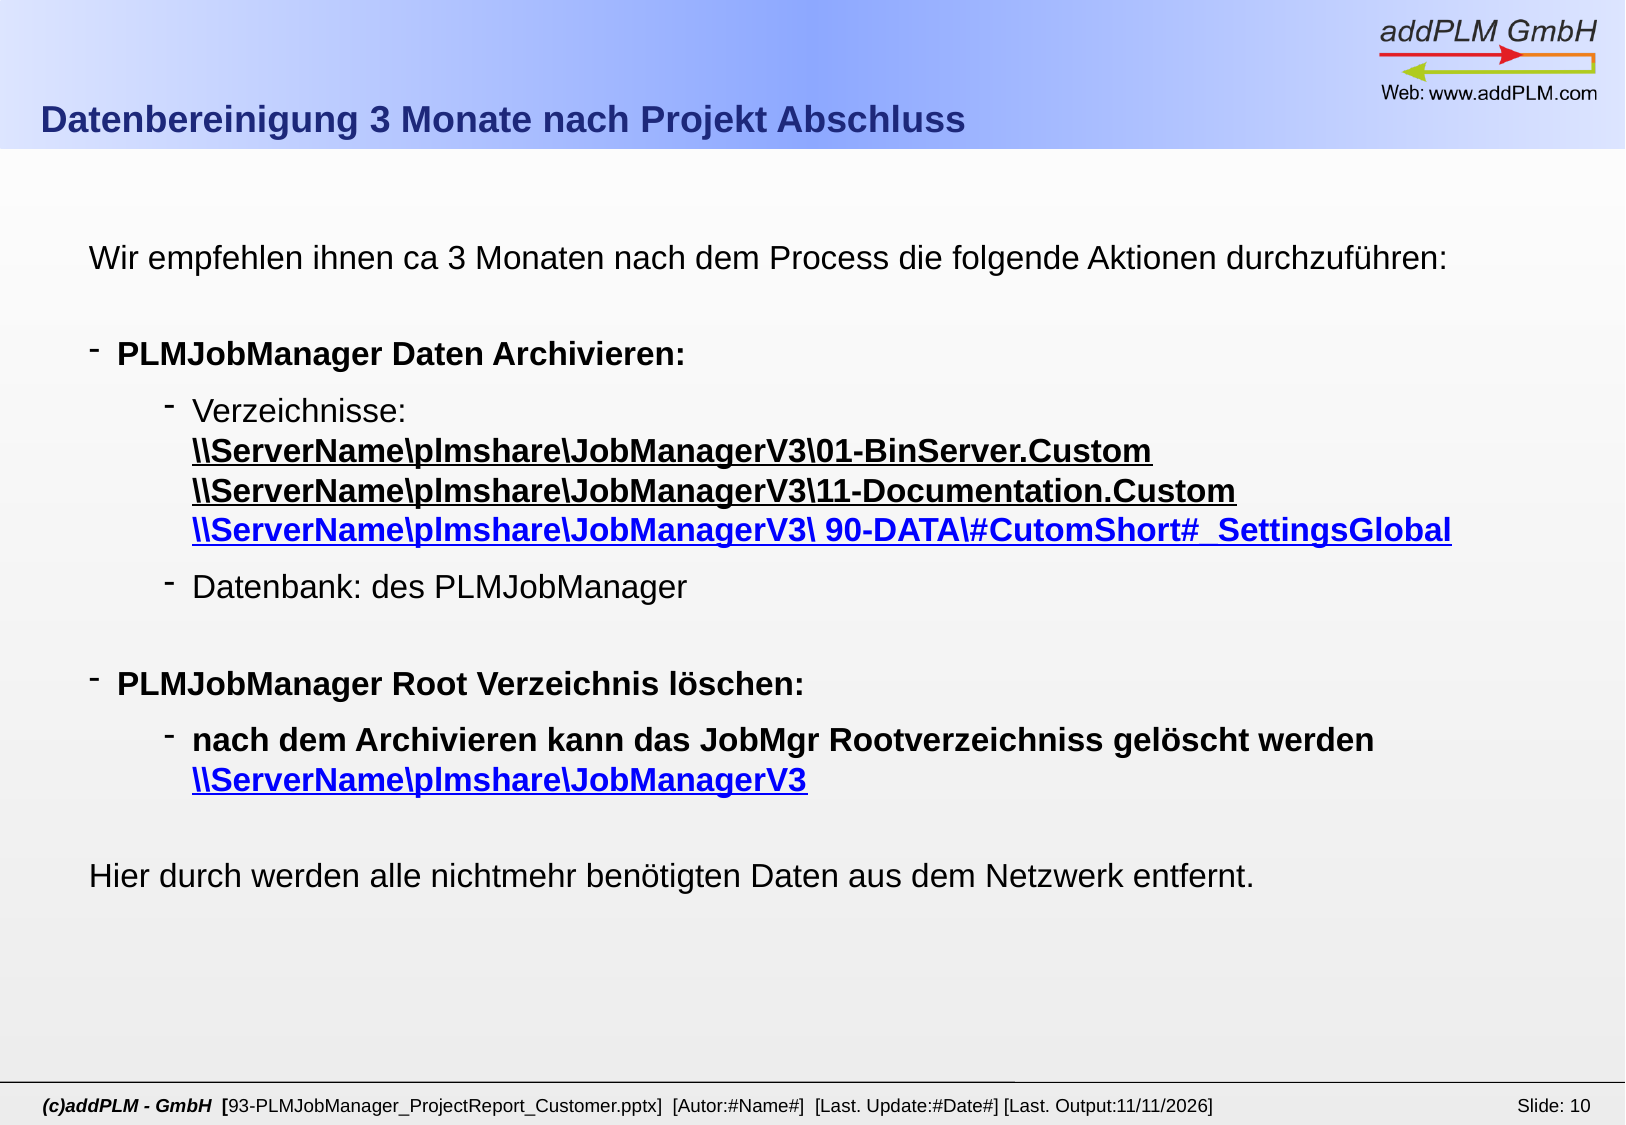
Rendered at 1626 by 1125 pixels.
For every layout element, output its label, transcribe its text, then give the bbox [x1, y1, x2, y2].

title Datenbereinigung 3 Monate nach Projekt Abschluss [40, 67, 1582, 141]
text_box Wir empfehlen ihnen ca 3 Monaten nach dem Process die folgende Aktionen durchzuführen: PLMJobManager Daten Archivieren: Verzeichnisse: \\ServerName\plmshare\JobManagerV3\01-BinServer.Custom \\ServerName\plmshare\JobManagerV3\11-Documentation.Custom \\ServerName\plmshare\JobManagerV3\ 90-DATA\#CutomShort#_SettingsGlobal Datenbank: des PLMJobManager PLMJobManager Root Verzeichnis löschen: nach dem Archivieren kann das JobMgr Rootverzeichniss gelöscht werden \\ServerName\plmshare\JobManagerV3 Hier durch werden alle nichtmehr benötigten Daten aus dem Netzwerk entfernt. [74, 228, 1516, 902]
picture [1379, 19, 1597, 100]
